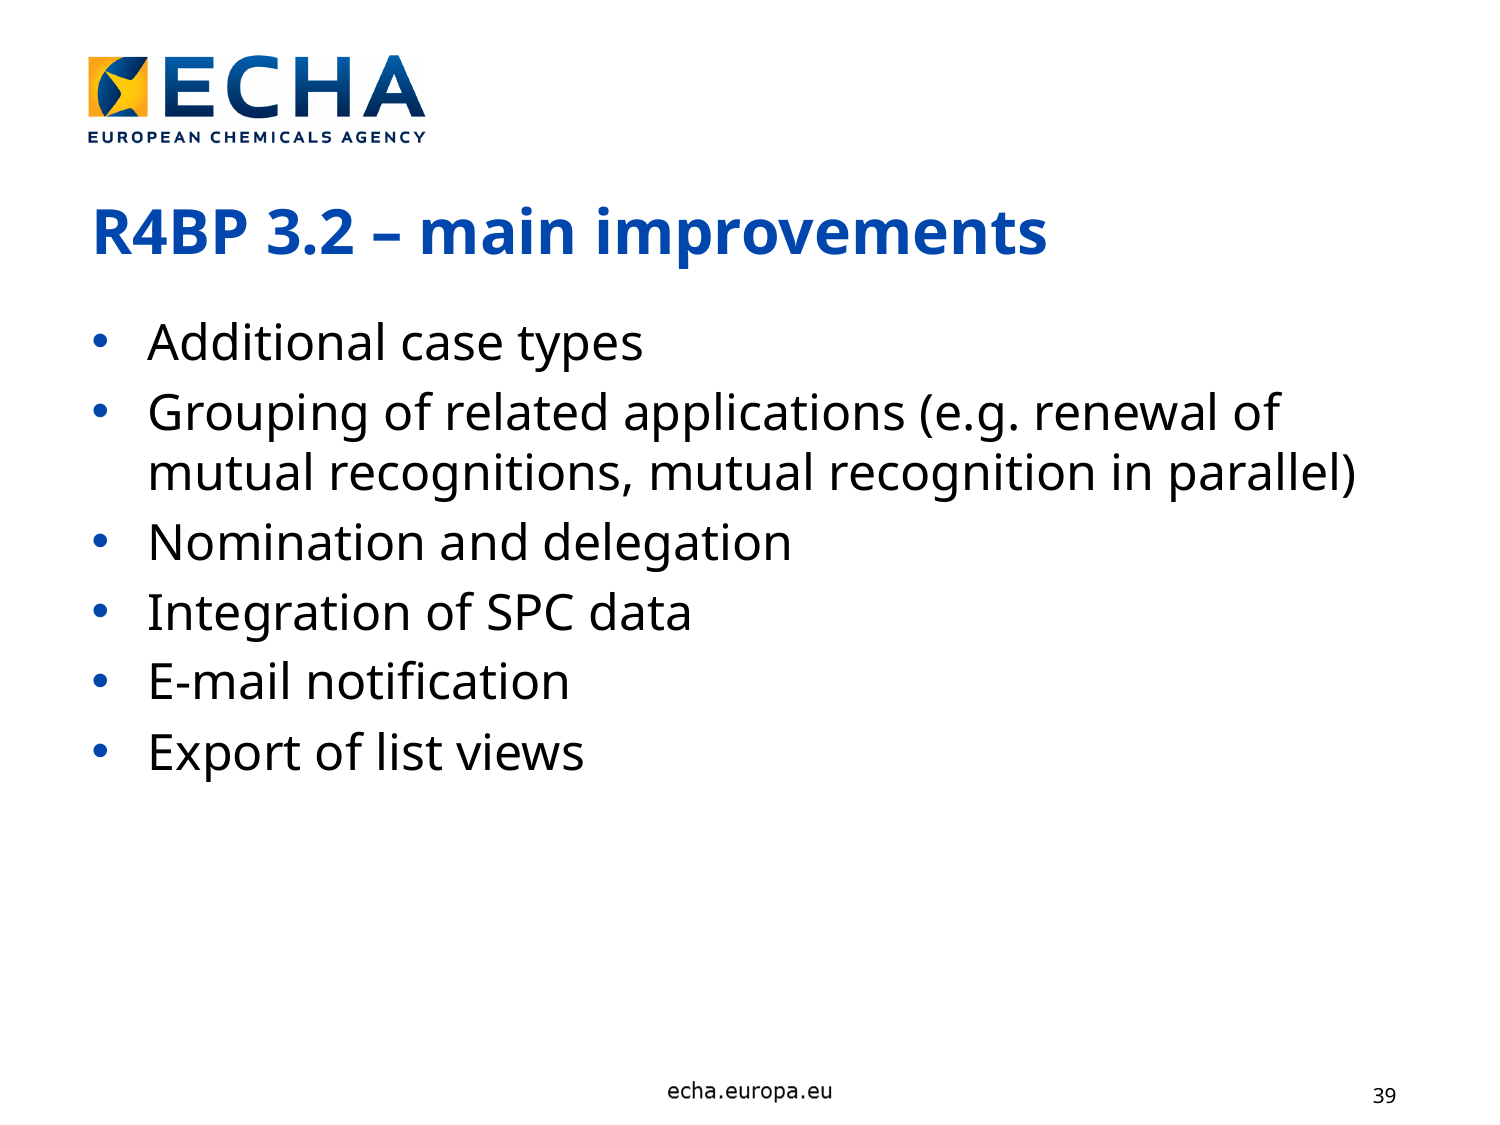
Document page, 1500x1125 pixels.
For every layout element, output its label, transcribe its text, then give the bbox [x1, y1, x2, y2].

slide_number 39 [1174, 1074, 1412, 1125]
picture [620, 1070, 880, 1125]
list Additional case types Grouping of related applications (e.g. renewal of mutual recognitions, mutual recognition in parallel) Nomination and delegation Integration of SPC data E-mail notification Export of list views [76, 302, 1400, 1000]
list R4BP 3.2 – main improvements [76, 184, 1400, 274]
picture [88, 54, 426, 144]
